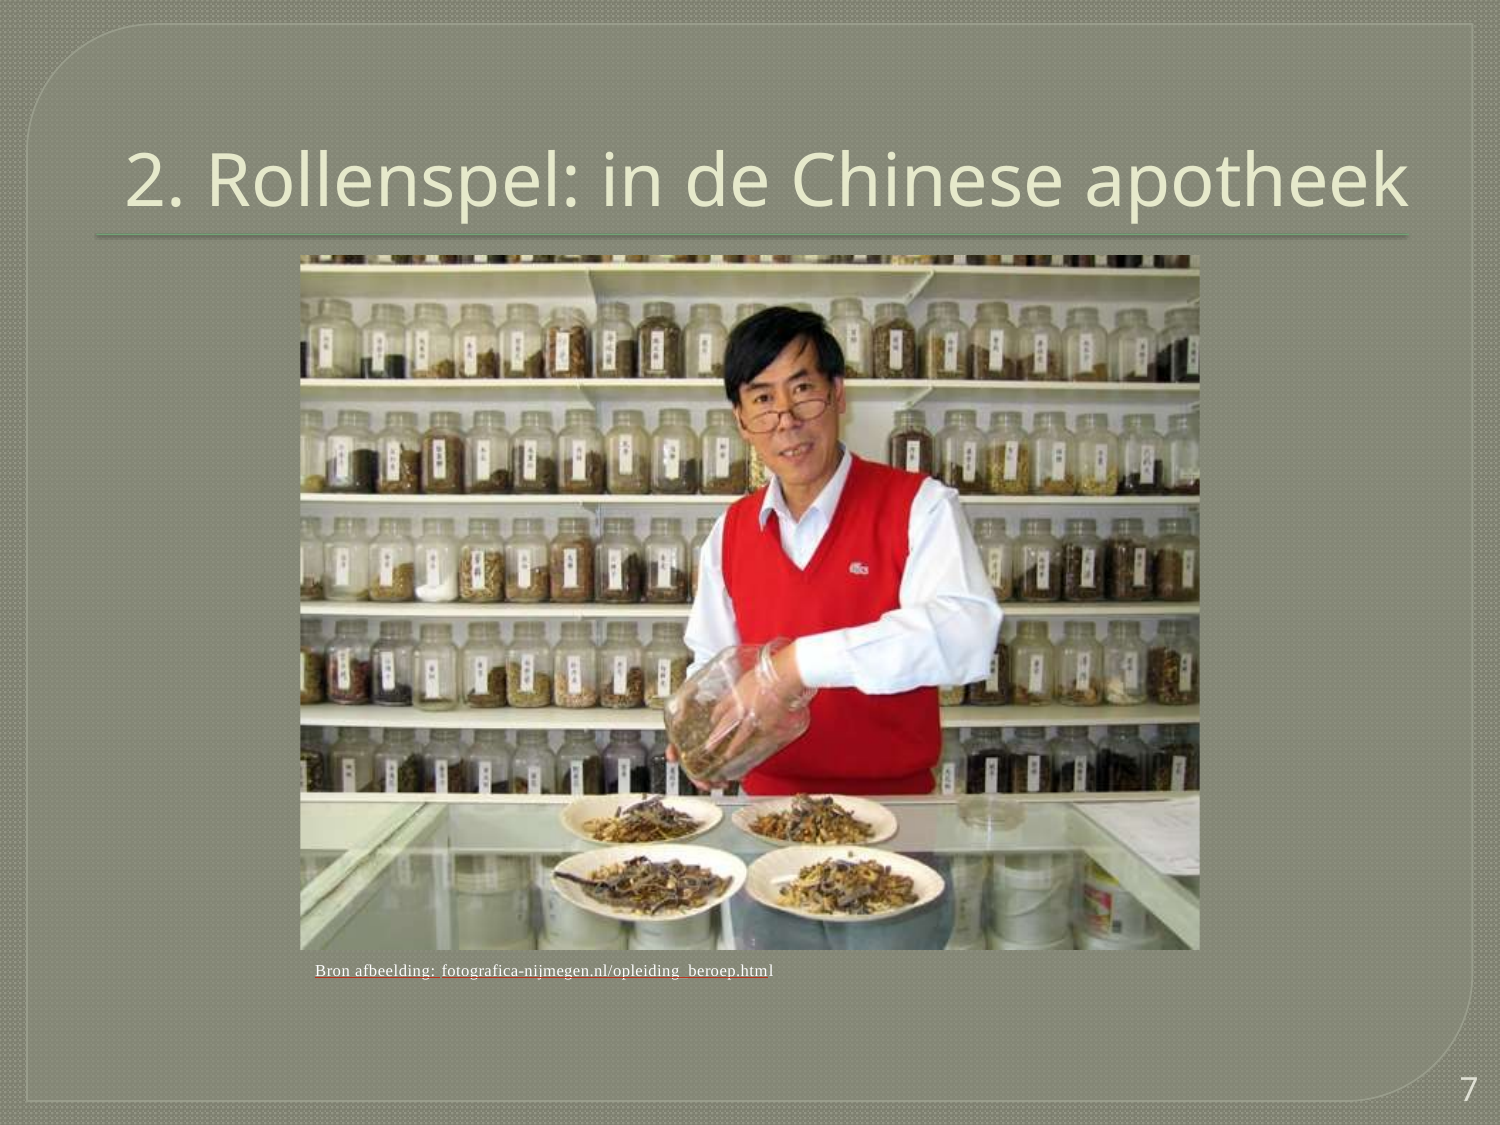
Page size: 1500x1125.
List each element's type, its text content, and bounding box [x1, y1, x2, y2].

title 2. Rollenspel: in de Chinese apotheek [75, 41, 1425, 230]
list [300, 255, 1200, 950]
text_box Bron afbeelding: fotografica-nijmegen.nl/opleiding_beroep.html [300, 952, 789, 987]
slide_number 7 [1417, 1068, 1494, 1114]
